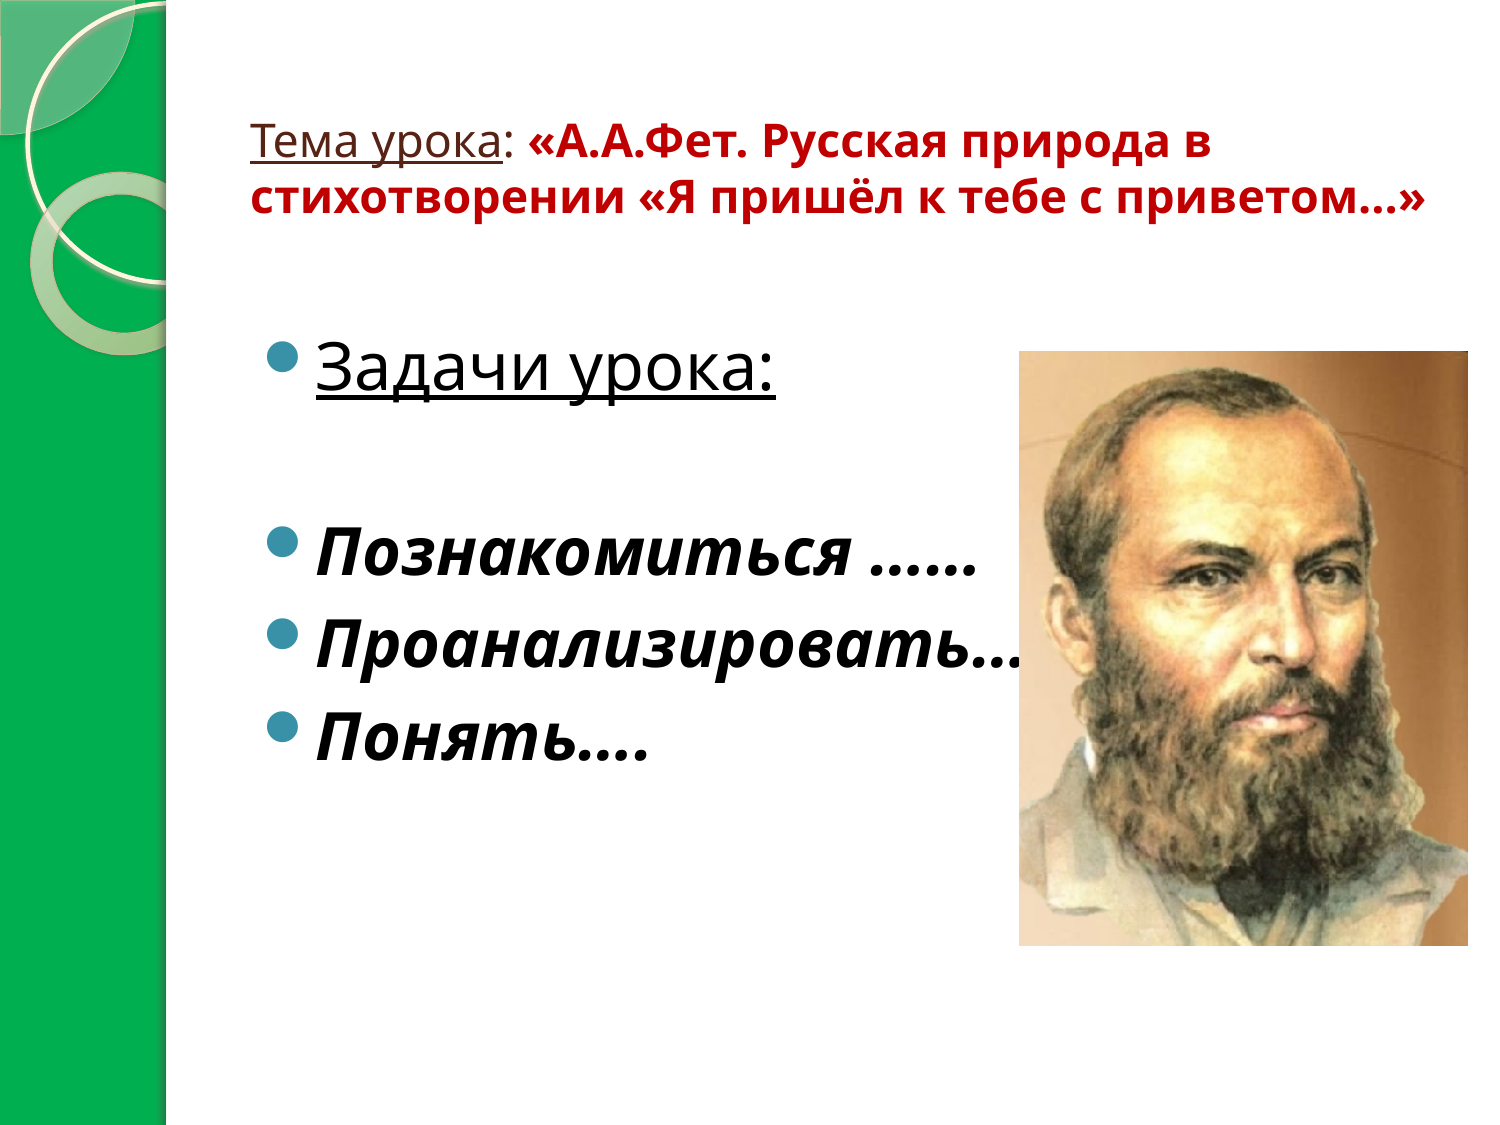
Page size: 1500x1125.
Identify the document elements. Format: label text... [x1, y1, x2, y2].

picture [1019, 351, 1468, 947]
list Задачи урока: Познакомиться …… Проанализировать…. Понять…. [234, 316, 1466, 1025]
title Тема урока: «А.А.Фет. Русская природа в стихотворении «Я пришёл к тебе с приветом…» [235, 45, 1466, 233]
